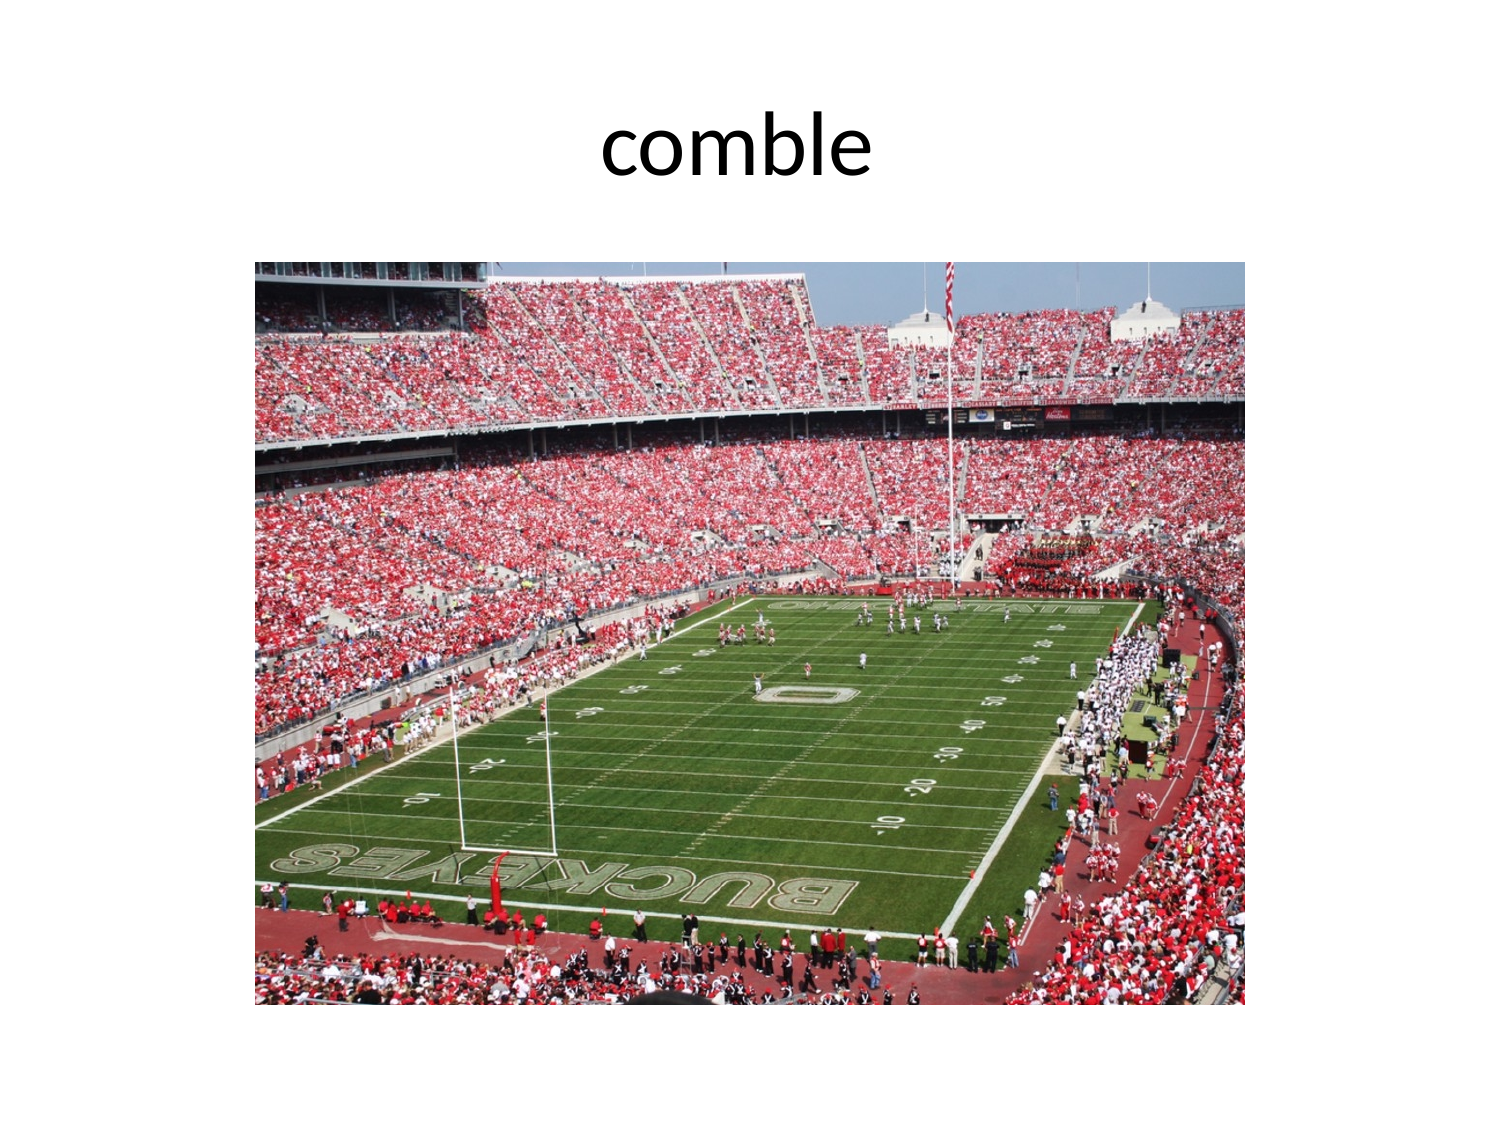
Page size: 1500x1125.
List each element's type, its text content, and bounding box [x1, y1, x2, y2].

title comble [75, 45, 1425, 233]
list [254, 262, 1246, 1006]
